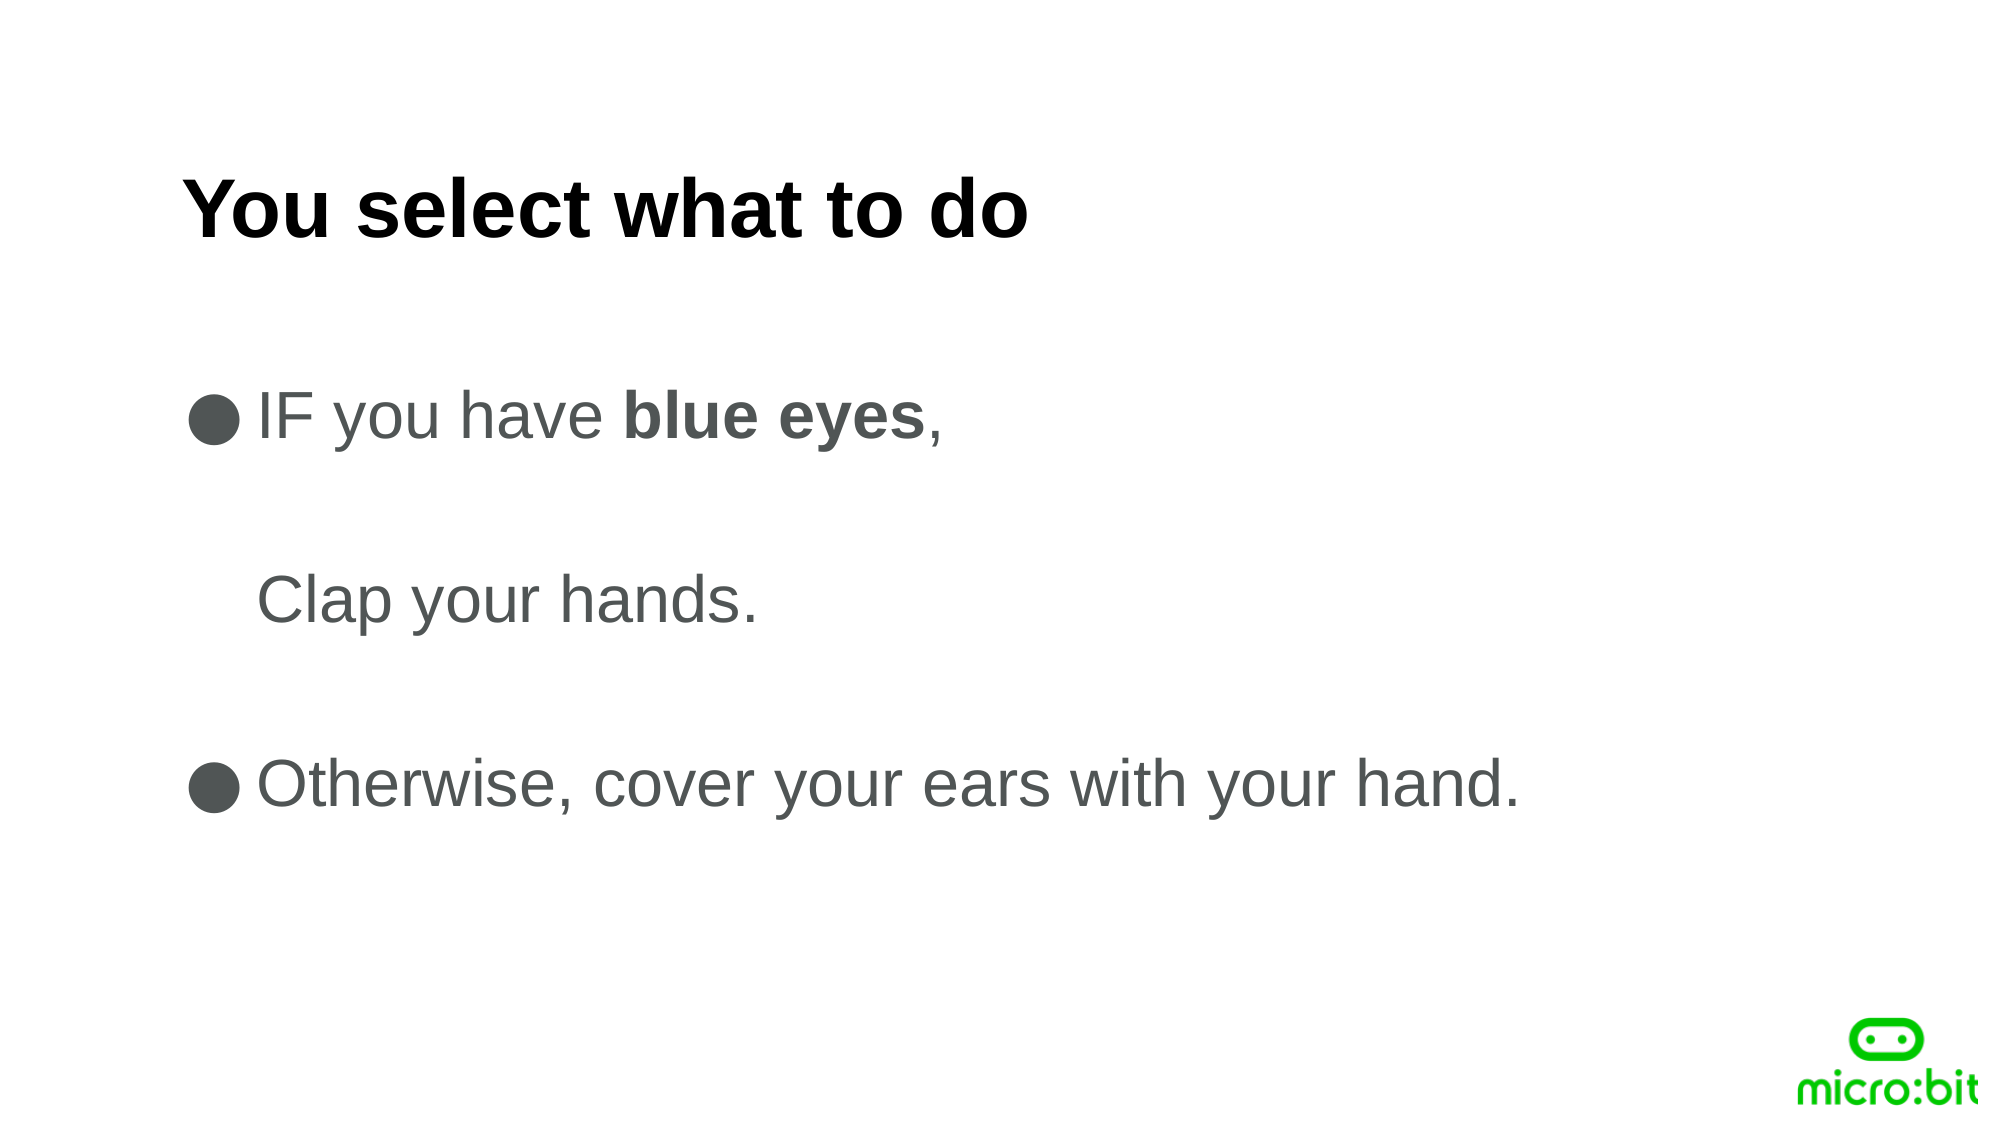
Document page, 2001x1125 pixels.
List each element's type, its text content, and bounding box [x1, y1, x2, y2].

picture [1797, 1017, 1978, 1106]
text_box You select what to do IF you have blue eyes, Clap your hands. Otherwise, cover your ears with your hand. [166, 60, 1918, 884]
